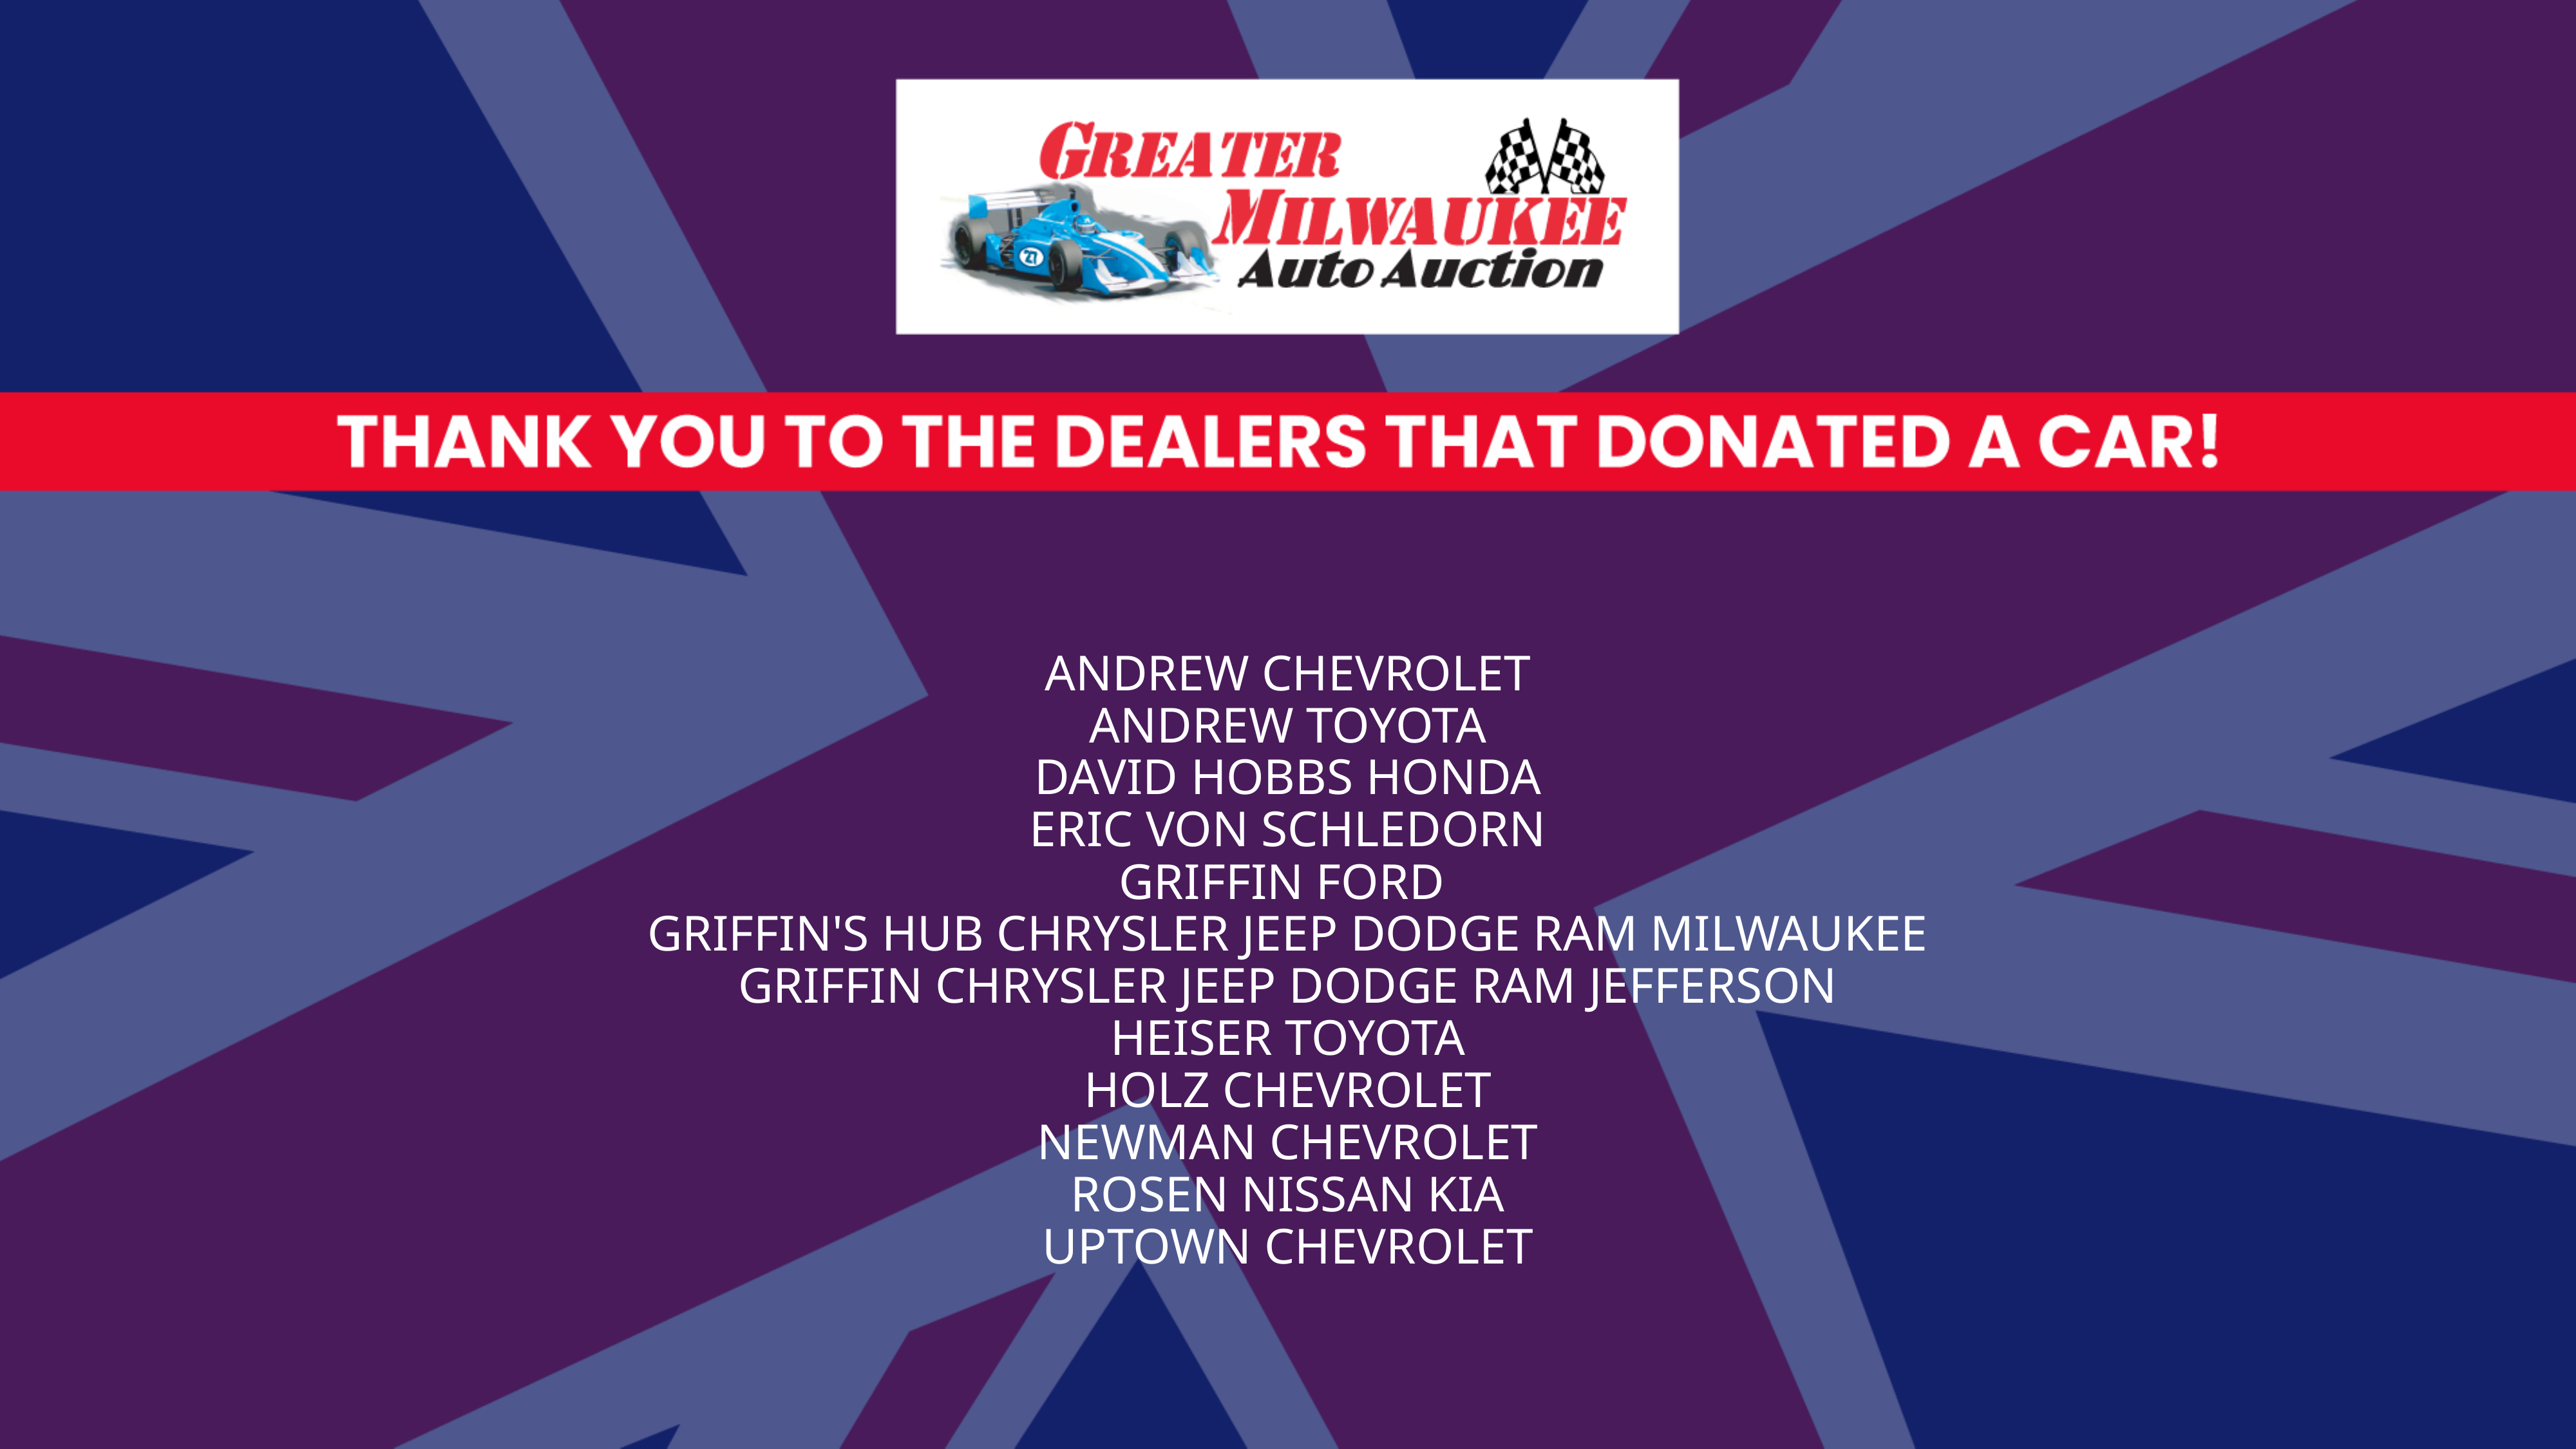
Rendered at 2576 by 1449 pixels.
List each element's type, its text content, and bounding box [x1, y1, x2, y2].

picture [0, 0, 2576, 1449]
text_box Andrew Chevrolet Andrew Toyota David Hobbs Honda Eric Von Schledorn Griffin Ford Griffin's Hub Chrysler Jeep Dodge Ram Milwaukee Griffin Chrysler Jeep Dodge Ram Jefferson Heiser Toyota Holz Chevrolet Newman Chevrolet Rosen Nissan Kia Uptown Chevrolet [641, 643, 1935, 1280]
